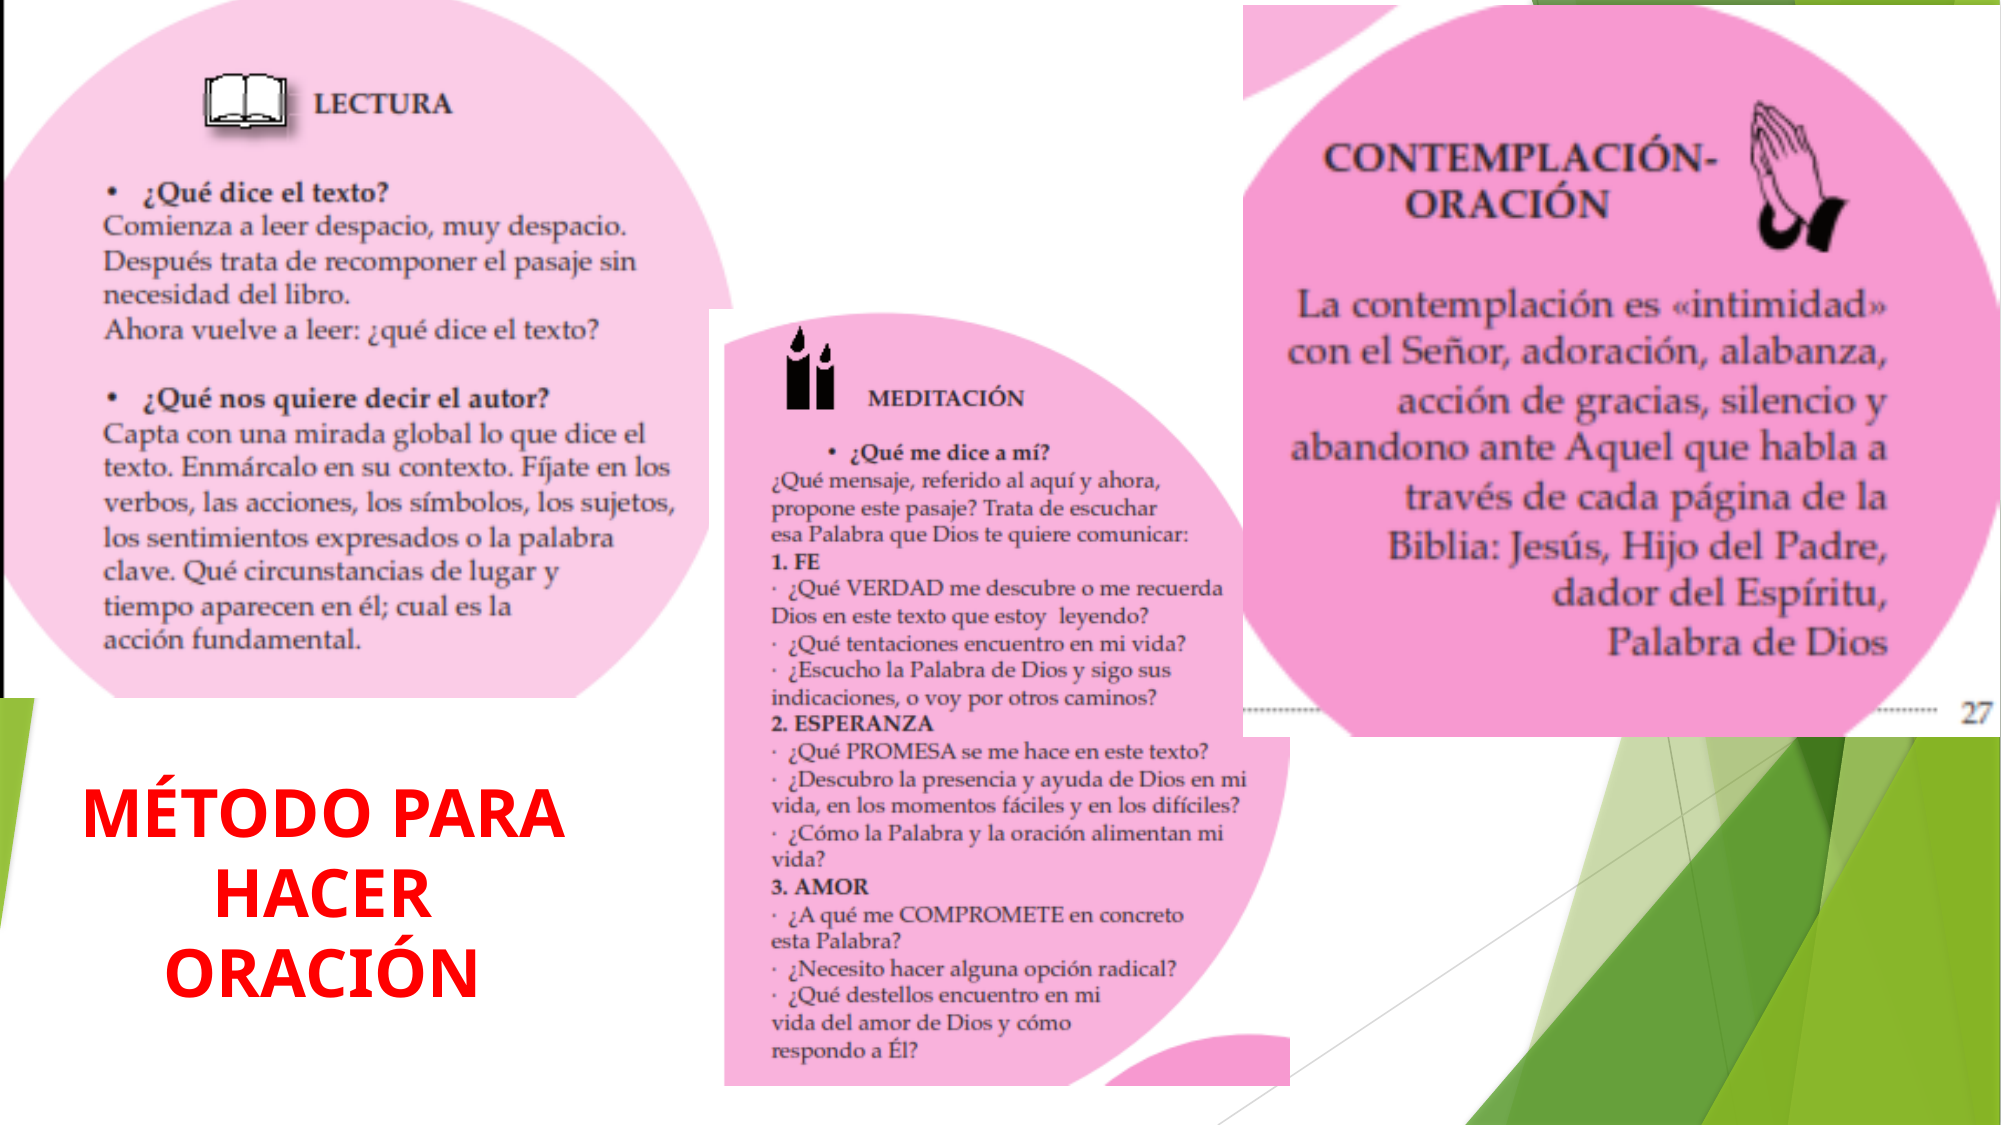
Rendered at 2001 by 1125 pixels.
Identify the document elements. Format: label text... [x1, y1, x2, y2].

text_box MÉTODO PARA HACER ORACIÓN [38, 763, 607, 1019]
picture [0, 0, 2000, 1087]
